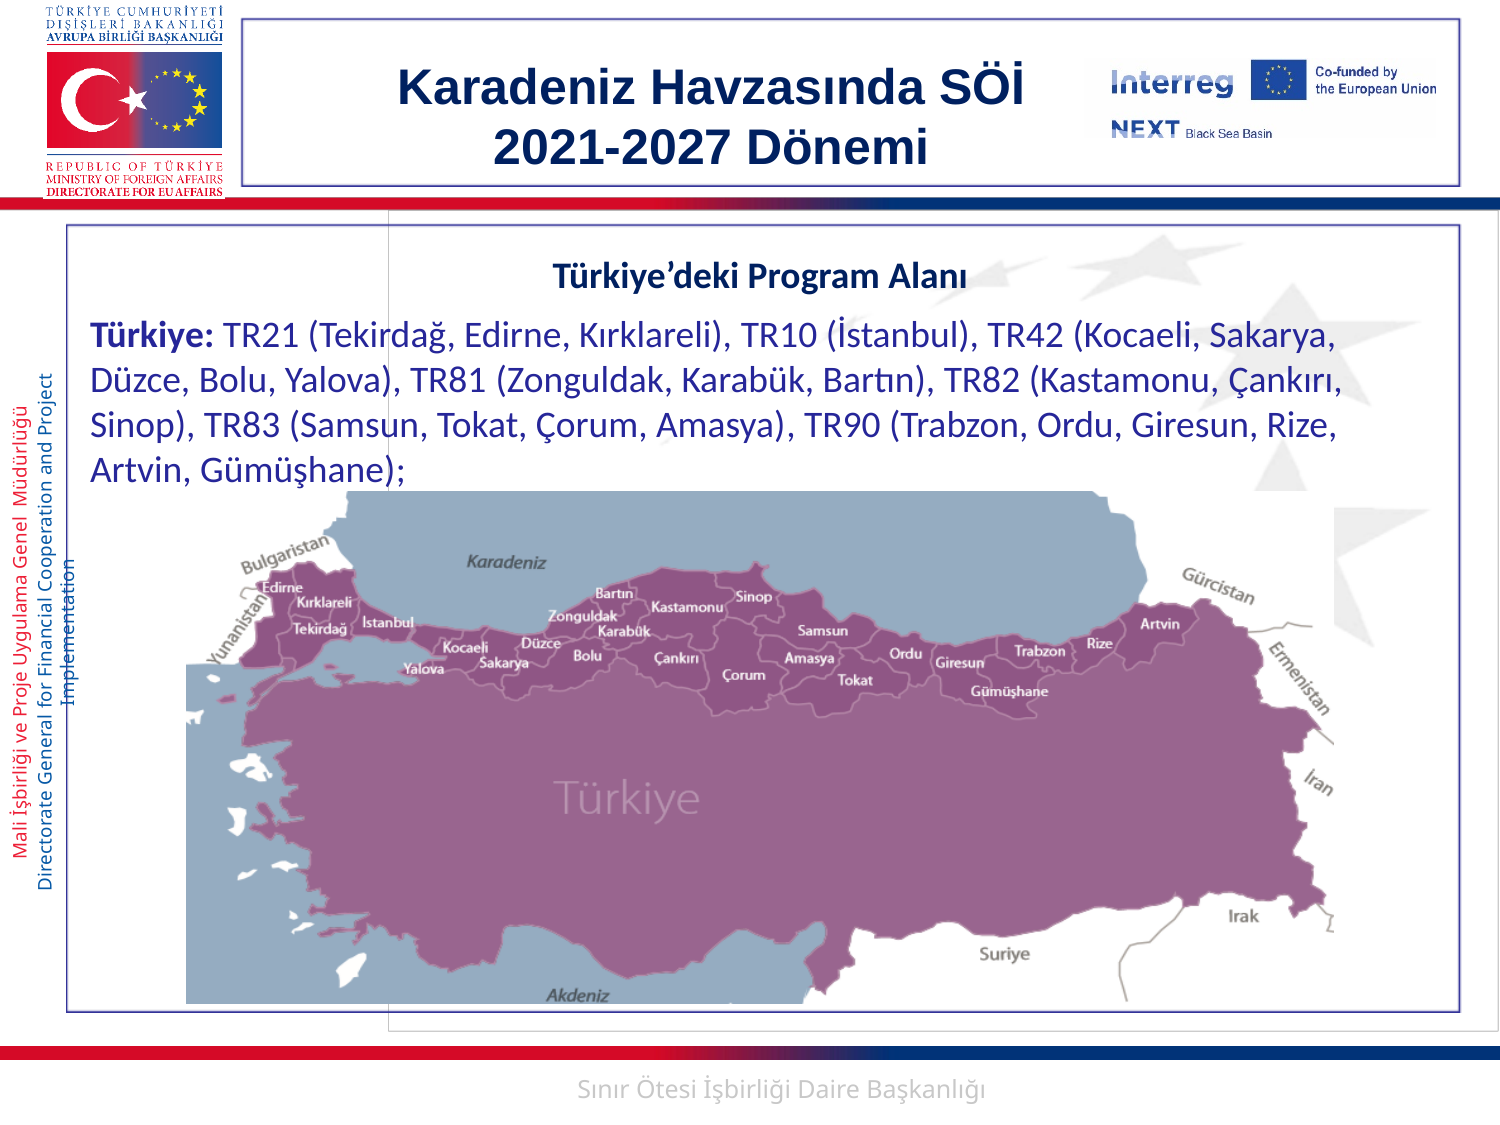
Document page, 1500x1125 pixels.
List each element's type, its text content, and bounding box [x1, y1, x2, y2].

text_box Karadeniz Havzasında SÖİ 2021-2027 Dönemi [280, 46, 1143, 182]
footer Sınır Ötesi İşbirliği Daire Başkanlığı [537, 1070, 1034, 1108]
text_box Türkiye: TR21 (Tekirdağ, Edirne, Kırklareli), TR10 (İstanbul), TR42 (Kocaeli, Sakarya, Düzce, Bolu, Yalova), TR81 (Zonguldak, Karabük, Bartın), TR82 (Kastamonu, Çankırı, Sinop), TR83 (Samsun, Tokat, Çorum, Amasya), TR90 (Trabzon, Ordu, Giresun, Rize, Artvin, Gümüşhane); [75, 302, 1448, 498]
text_box [1340, 349, 1477, 523]
text_box [46, 349, 181, 523]
picture [240, 17, 1462, 187]
picture [0, 2, 1500, 1033]
picture [66, 672, 73, 678]
picture [66, 573, 73, 579]
picture [0, 1046, 1500, 1060]
text_box Türkiye’deki Program Alanı [72, 243, 1448, 304]
